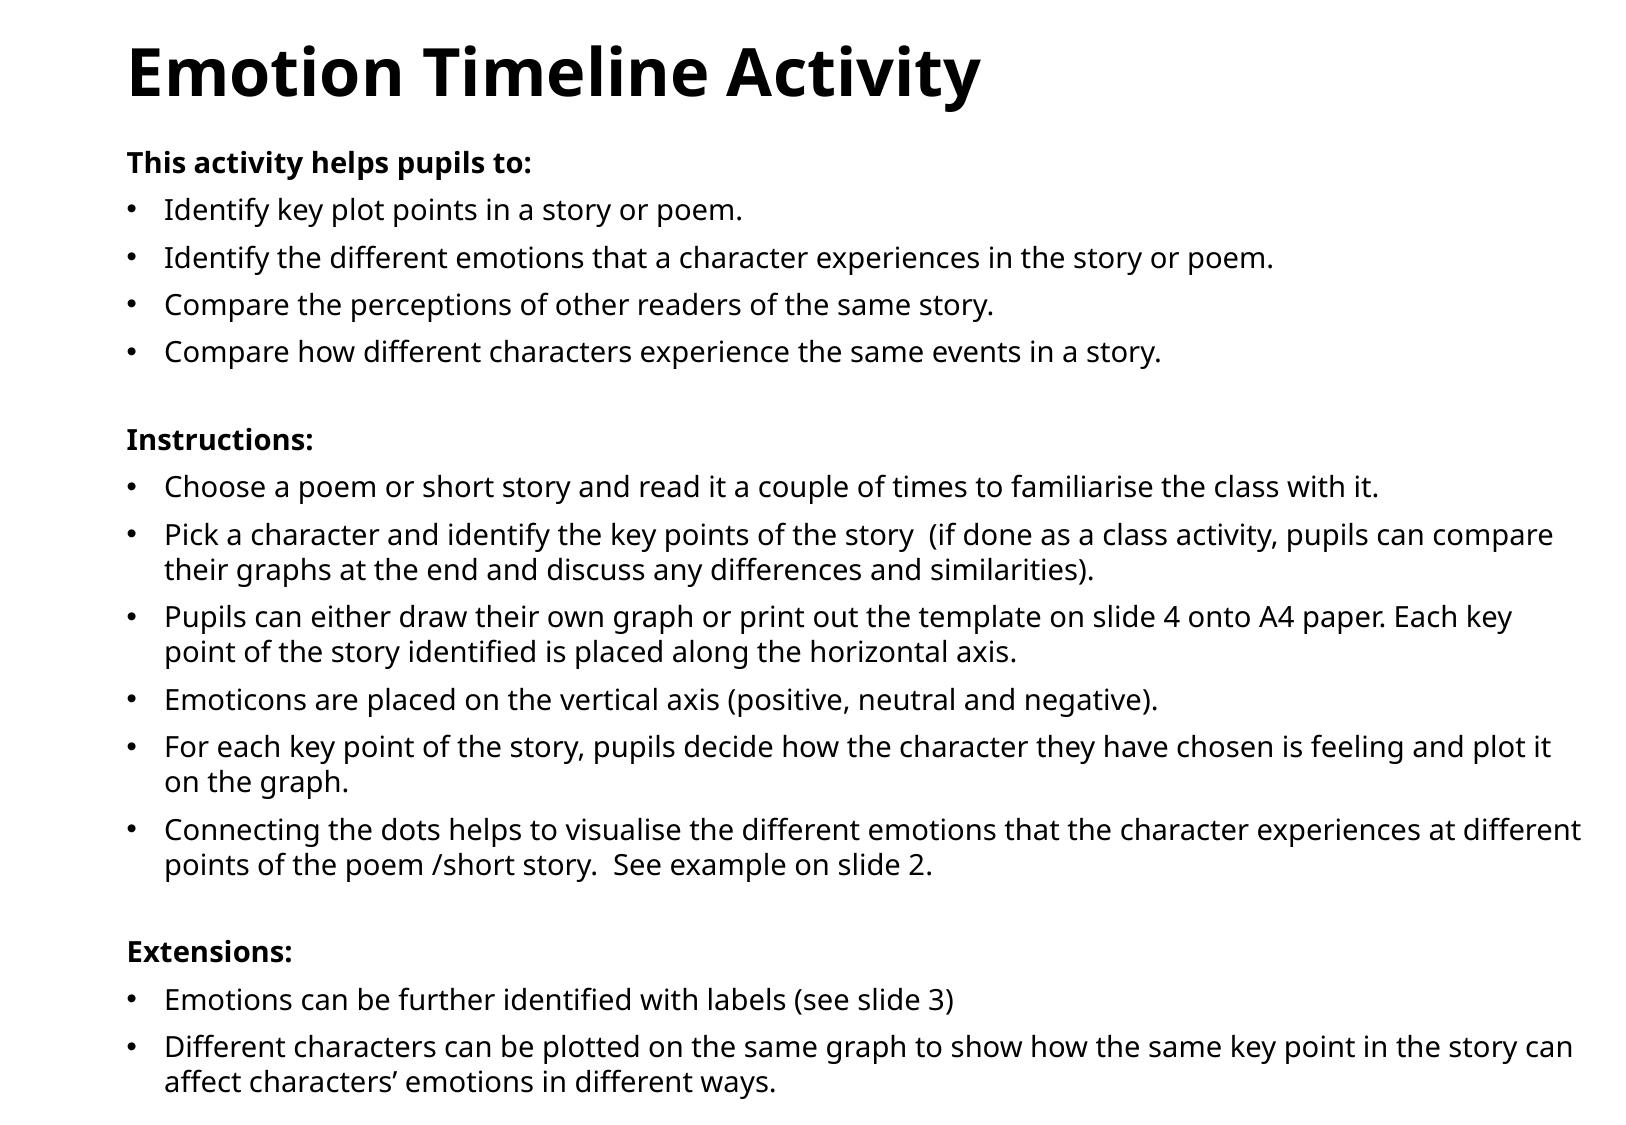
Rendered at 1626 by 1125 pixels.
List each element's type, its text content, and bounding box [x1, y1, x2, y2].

title Emotion Timeline Activity [111, 32, 1514, 118]
list This activity helps pupils to: Identify key plot points in a story or poem. Identify the different emotions that a character experiences in the story or poem. Compare the perceptions of other readers of the same story. Compare how different characters experience the same events in a story. Instructions: Choose a poem or short story and read it a couple of times to familiarise the class with it. Pick a character and identify the key points of the story (if done as a class activity, pupils can compare their graphs at the end and discuss any differences and similarities). Pupils can either draw their own graph or print out the template on slide 4 onto A4 paper. Each key point of the story identified is placed along the horizontal axis. Emoticons are placed on the vertical axis (positive, neutral and negative). For each key point of the story, pupils decide how the character they have chosen is feeling and plot it on the graph. Connecting the dots helps to visualise the different emotions that the character experiences at different points of the poem /short story. See example on slide 2. Extensions: Emotions can be further identified with labels (see slide 3) Different characters can be plotted on the same graph to show how the same key point in the story can affect characters’ emotions in different ways. [111, 136, 1606, 1078]
